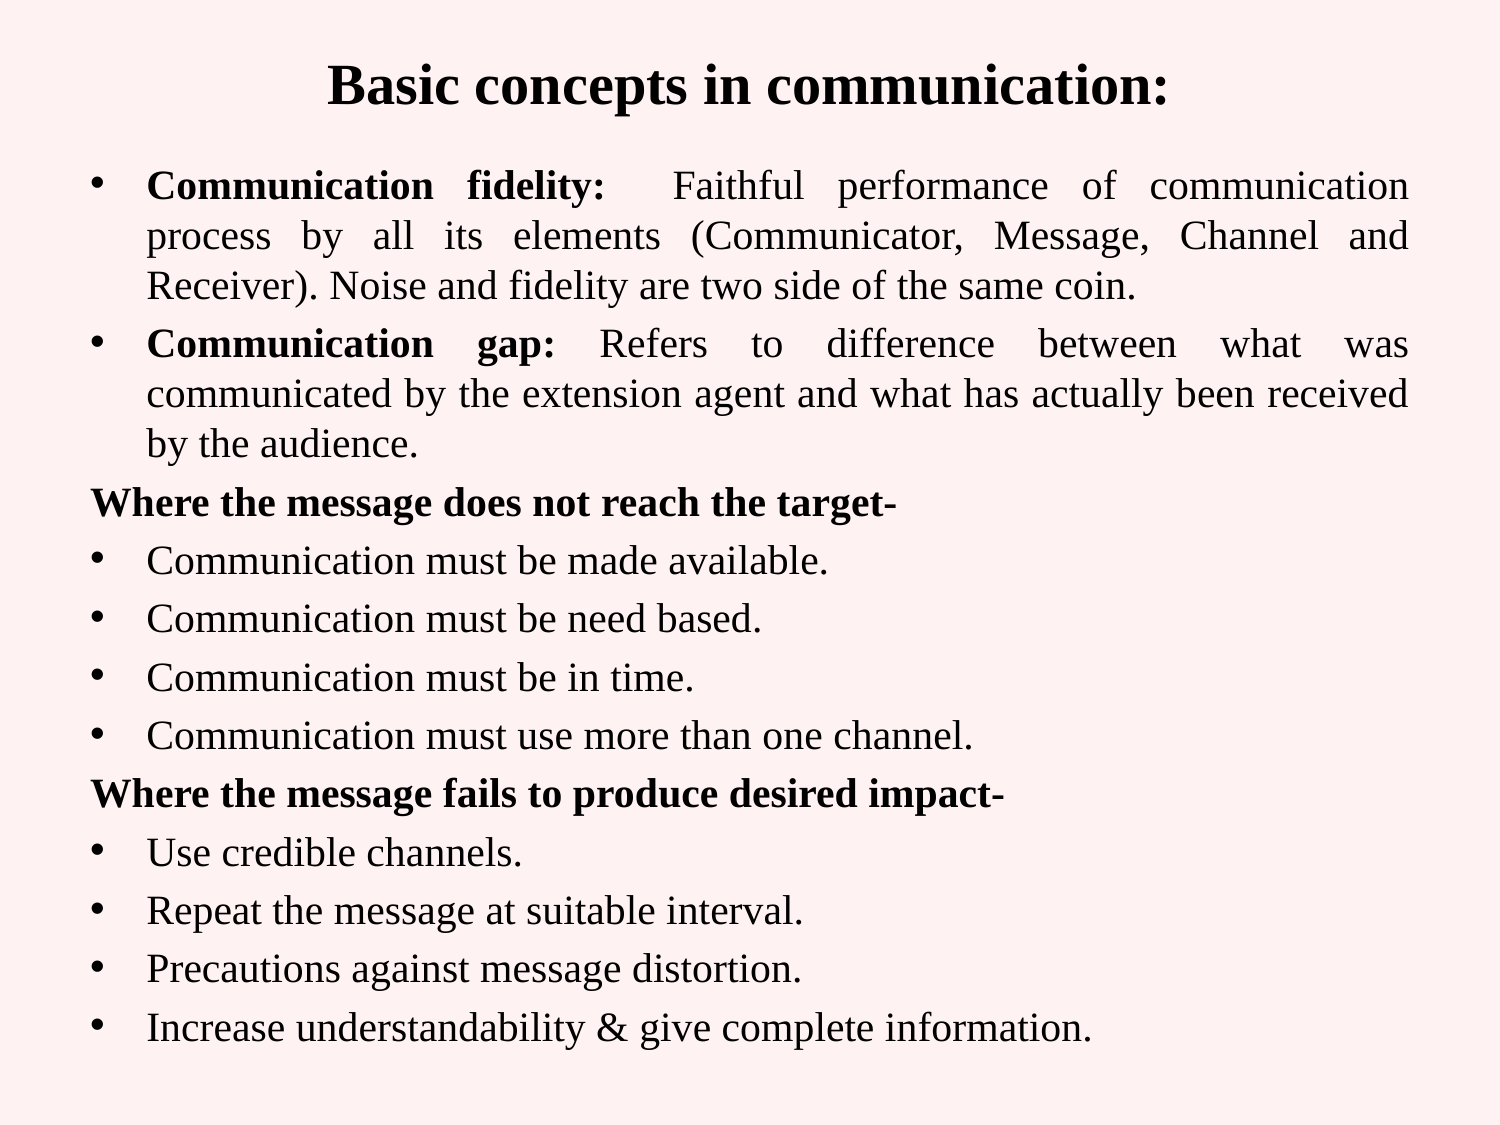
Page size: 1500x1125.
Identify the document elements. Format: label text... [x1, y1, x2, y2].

list Communication fidelity: Faithful performance of communication process by all its elements (Communicator, Message, Channel and Receiver). Noise and fidelity are two side of the same coin. Communication gap: Refers to difference between what was communicated by the extension agent and what has actually been received by the audience. Where the message does not reach the target- Communication must be made available. Communication must be need based. Communication must be in time. Communication must use more than one channel. Where the message fails to produce desired impact- Use credible channels. Repeat the message at suitable interval. Precautions against message distortion. Increase understandability & give complete information. [75, 149, 1425, 1075]
title Basic concepts in communication: [75, 0, 1425, 149]
